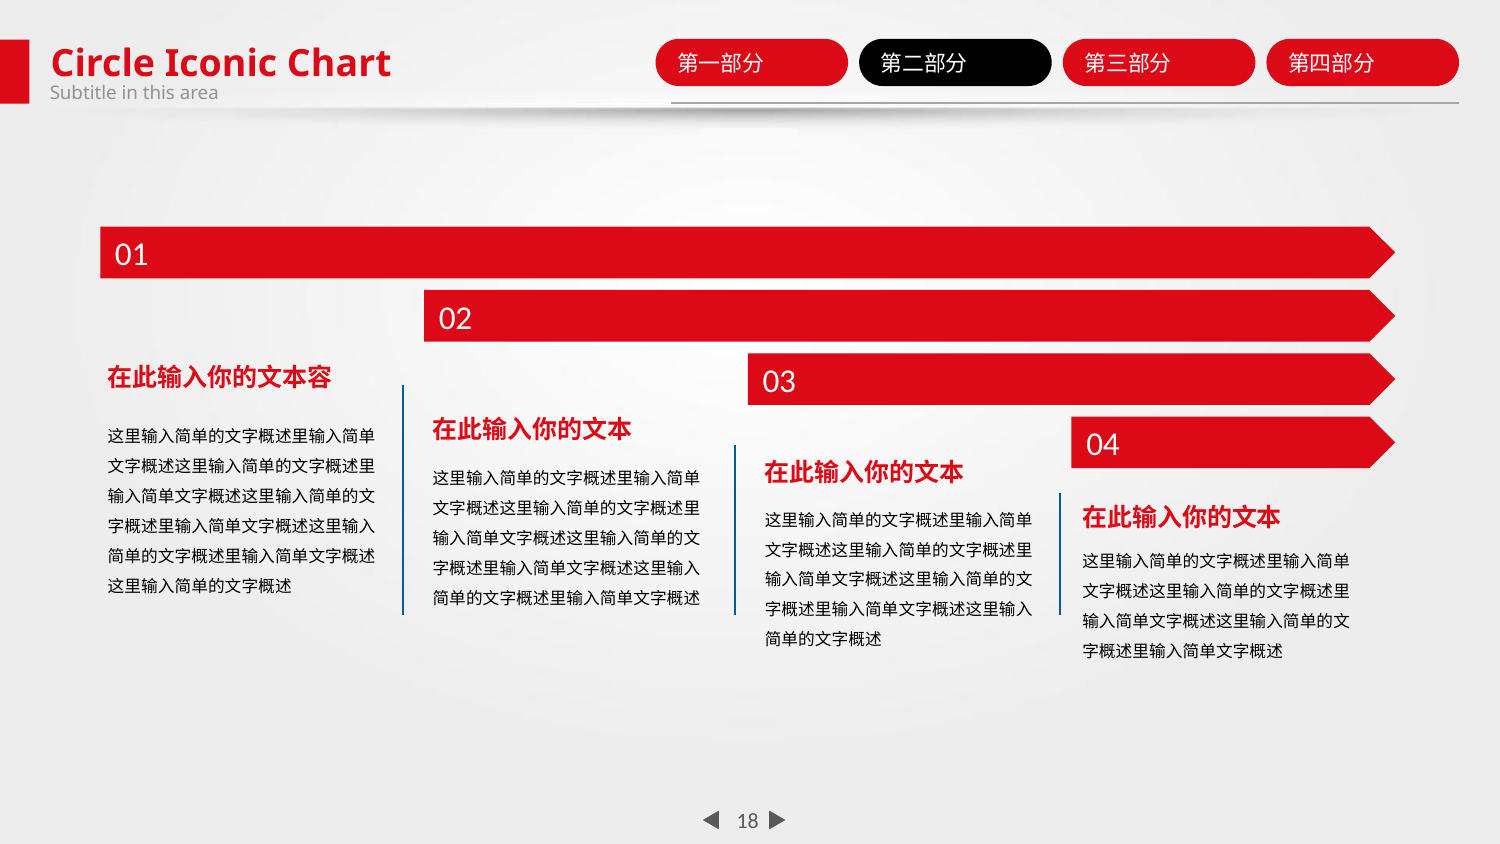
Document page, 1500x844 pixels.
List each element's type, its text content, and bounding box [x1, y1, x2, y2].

text_box 第四部分 [1266, 38, 1460, 87]
text_box Circle Iconic Chart [47, 31, 656, 92]
text_box 02 [421, 287, 1398, 344]
text_box 这里输入简单的文字概述里输入简单文字概述这里输入简单的文字概述里输入简单文字概述这里输入简单的文字概述里输入简单文字概述这里输入简单的文字概述里输入简单文字概述 [417, 451, 728, 615]
slide_number 18 [714, 797, 781, 843]
picture [0, 0, 1500, 844]
text_box [0, 39, 30, 104]
text_box 第二部分 [859, 38, 1052, 81]
text_box 01 [98, 224, 1398, 281]
text_box 在此输入你的文本 [750, 449, 1061, 494]
text_box 03 [745, 351, 1398, 408]
text_box 第三部分 [1062, 38, 1256, 87]
text_box 04 [1069, 414, 1398, 471]
text_box 在此输入你的文本 [417, 405, 728, 451]
text_box 在此输入你的文本容 [92, 354, 403, 399]
text_box 这里输入简单的文字概述里输入简单文字概述这里输入简单的文字概述里输入简单文字概述这里输入简单的文字概述里输入简单文字概述 [1067, 540, 1378, 669]
text_box 这里输入简单的文字概述里输入简单文字概述这里输入简单的文字概述里输入简单文字概述这里输入简单的文字概述里输入简单文字概述这里输入简单的文字概述里输入简单文字概述这里输入简单的文字概述 [92, 408, 398, 603]
text_box 这里输入简单的文字概述里输入简单文字概述这里输入简单的文字概述里输入简单文字概述这里输入简单的文字概述里输入简单文字概述这里输入简单的文字概述 [750, 494, 1061, 657]
text_box 在此输入你的文本 [1067, 494, 1378, 540]
text_box 第一部分 [656, 38, 849, 81]
text_box Subtitle in this area [49, 81, 1145, 103]
